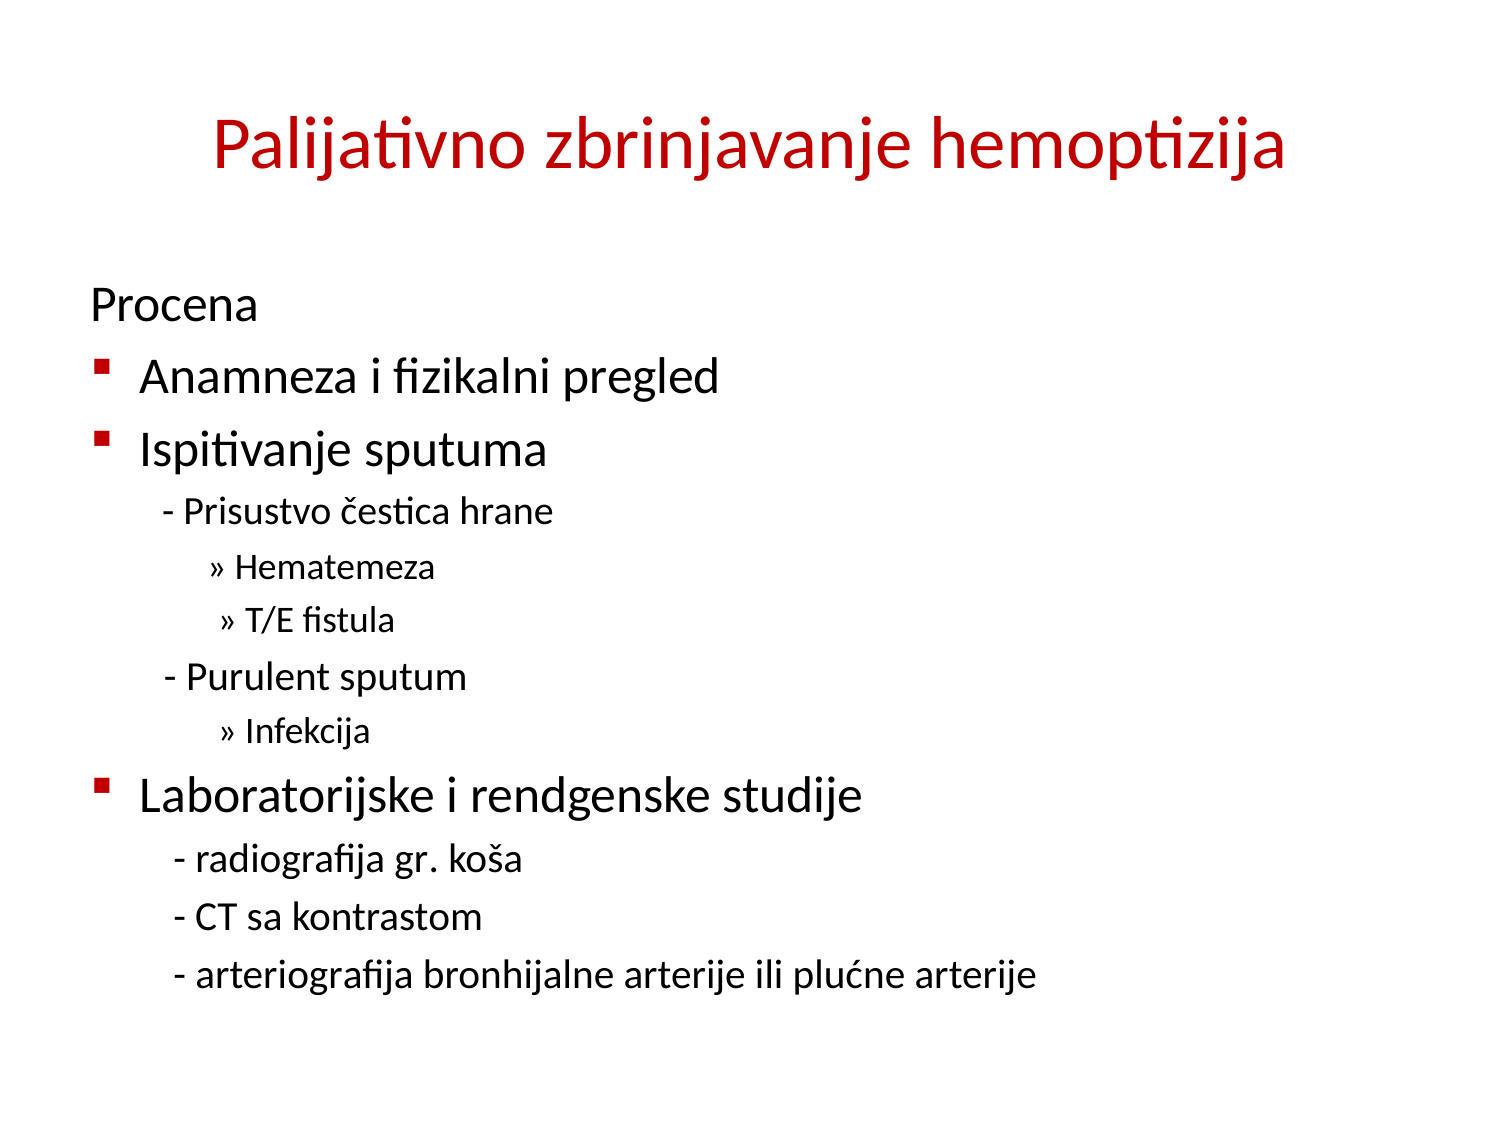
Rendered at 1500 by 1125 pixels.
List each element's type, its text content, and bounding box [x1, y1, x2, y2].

title Palijativno zbrinjavanje hemoptizija [75, 45, 1425, 233]
list Procena Anamneza i fizikalni pregled Ispitivanje sputuma - Prisustvo čestica hrane » Hematemeza » T/E fistula - Purulent sputum » Infekcija Laboratorijske i rendgenske studije - radiografija gr. koša - CT sa kontrastom - arteriografija bronhijalne arterije ili plućne arterije [75, 262, 1425, 1005]
